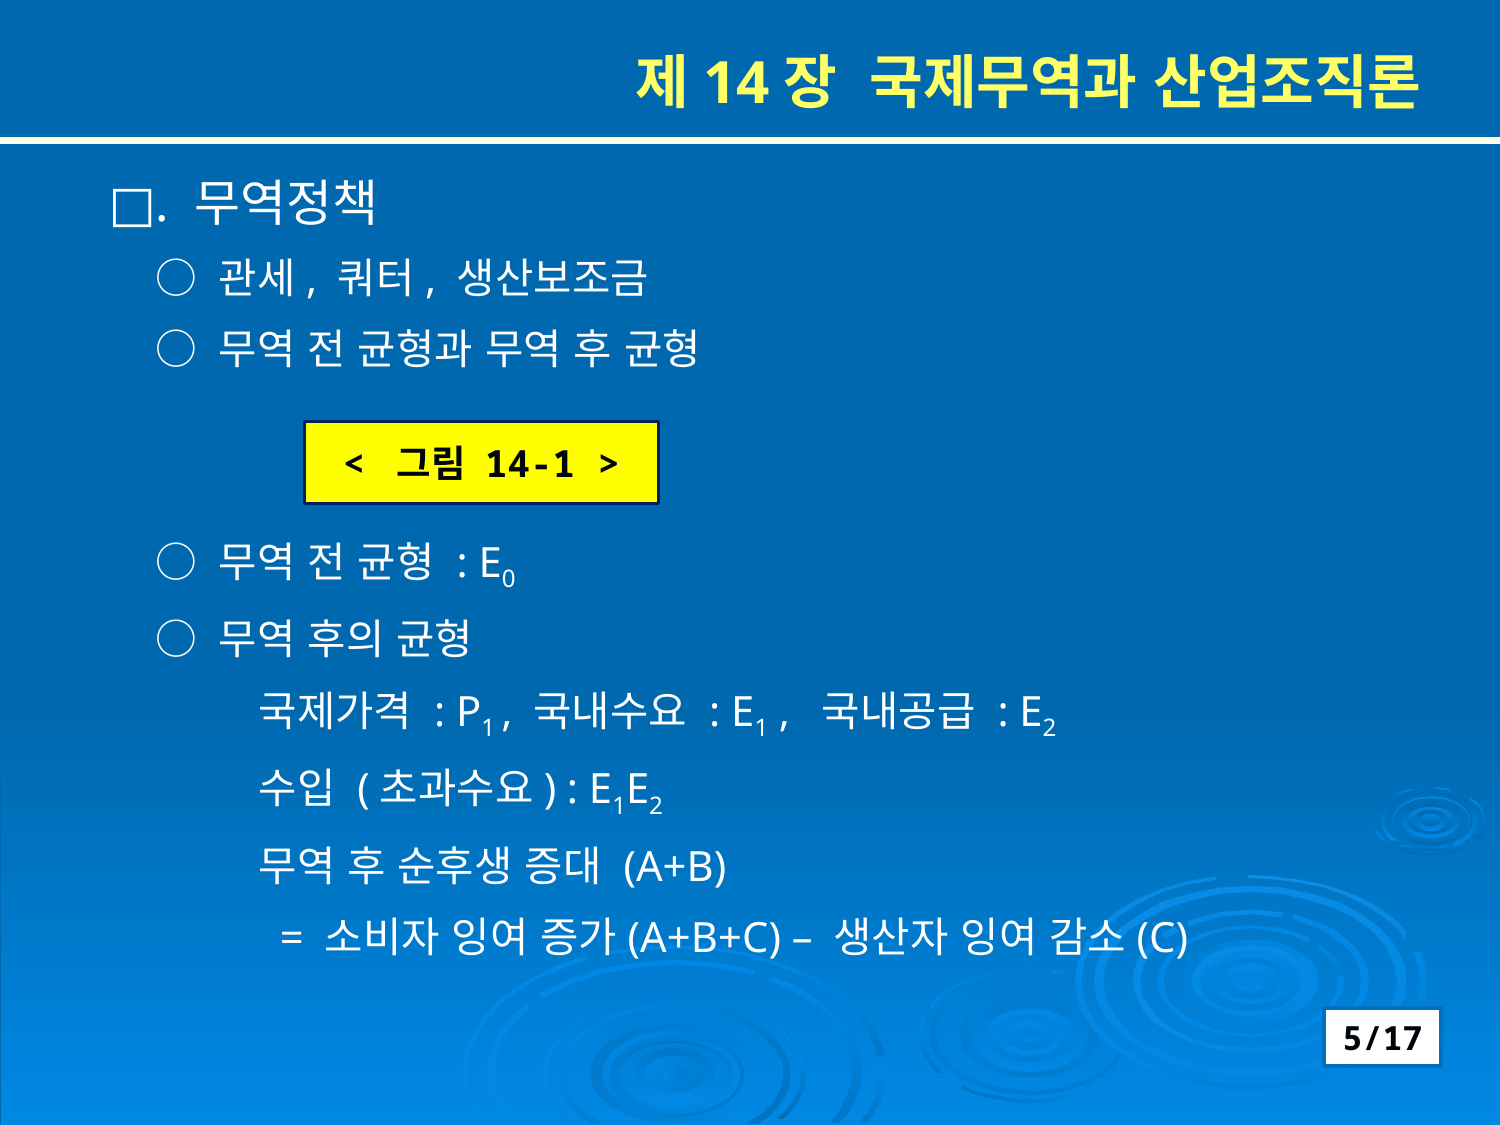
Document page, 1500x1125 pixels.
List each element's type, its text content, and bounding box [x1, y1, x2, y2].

text_box [0, 137, 1500, 144]
text_box 제14장 국제무역과 산업조직론 [621, 37, 1477, 123]
text_box 5/17 [1322, 1006, 1443, 1068]
text_box < 그림 14-1 > [303, 420, 660, 506]
text_box □. 무역정책 ○ 관세, 쿼터, 생산보조금 ○ 무역 전 균형과 무역 후 균형 ○ 무역 전 균형 : E0 ○ 무역 후의 균형 국제가격 : P1 , 국내수요 : E1 , 국내공급 : E2 수입 (초과수요) : E1E2 무역 후 순후생 증대 (A+B) = 소비자 잉여 증가(A+B+C) – 생산자 잉여 감소(C) [93, 163, 1383, 1032]
